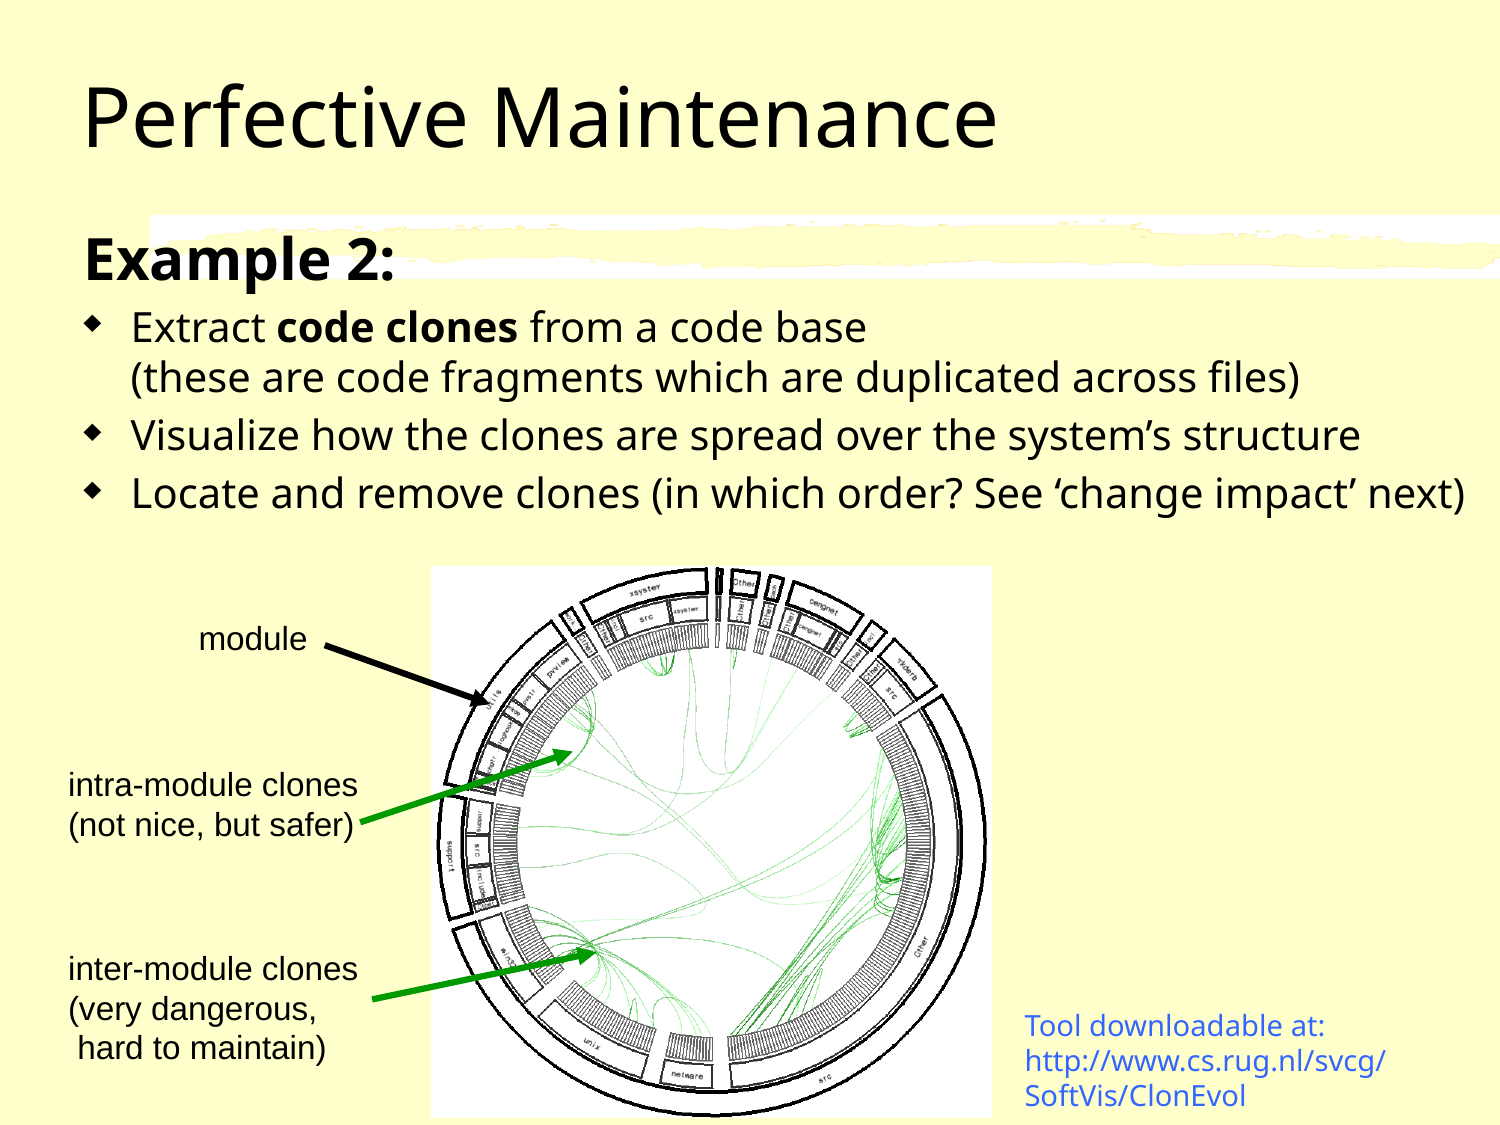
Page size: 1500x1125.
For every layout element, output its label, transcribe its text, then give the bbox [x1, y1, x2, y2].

text_box Example 2: Extract code clones from a code base (these are code fragments which are duplicated across files) Visualize how the clones are spread over the system’s structure Locate and remove clones (in which order? See ‘change impact’ next) [0, 214, 1495, 1000]
text_box Perfective Maintenance [66, 0, 1342, 172]
text_box Tool downloadable at: http://www.cs.rug.nl/svcg/SoftVis/ClonEvol [1009, 999, 1500, 1120]
picture [431, 566, 993, 1118]
text_box inter-module clones (very dangerous, hard to maintain) [53, 939, 374, 1074]
text_box module [183, 609, 323, 665]
text_box intra-module clones (not nice, but safer) [53, 756, 374, 851]
